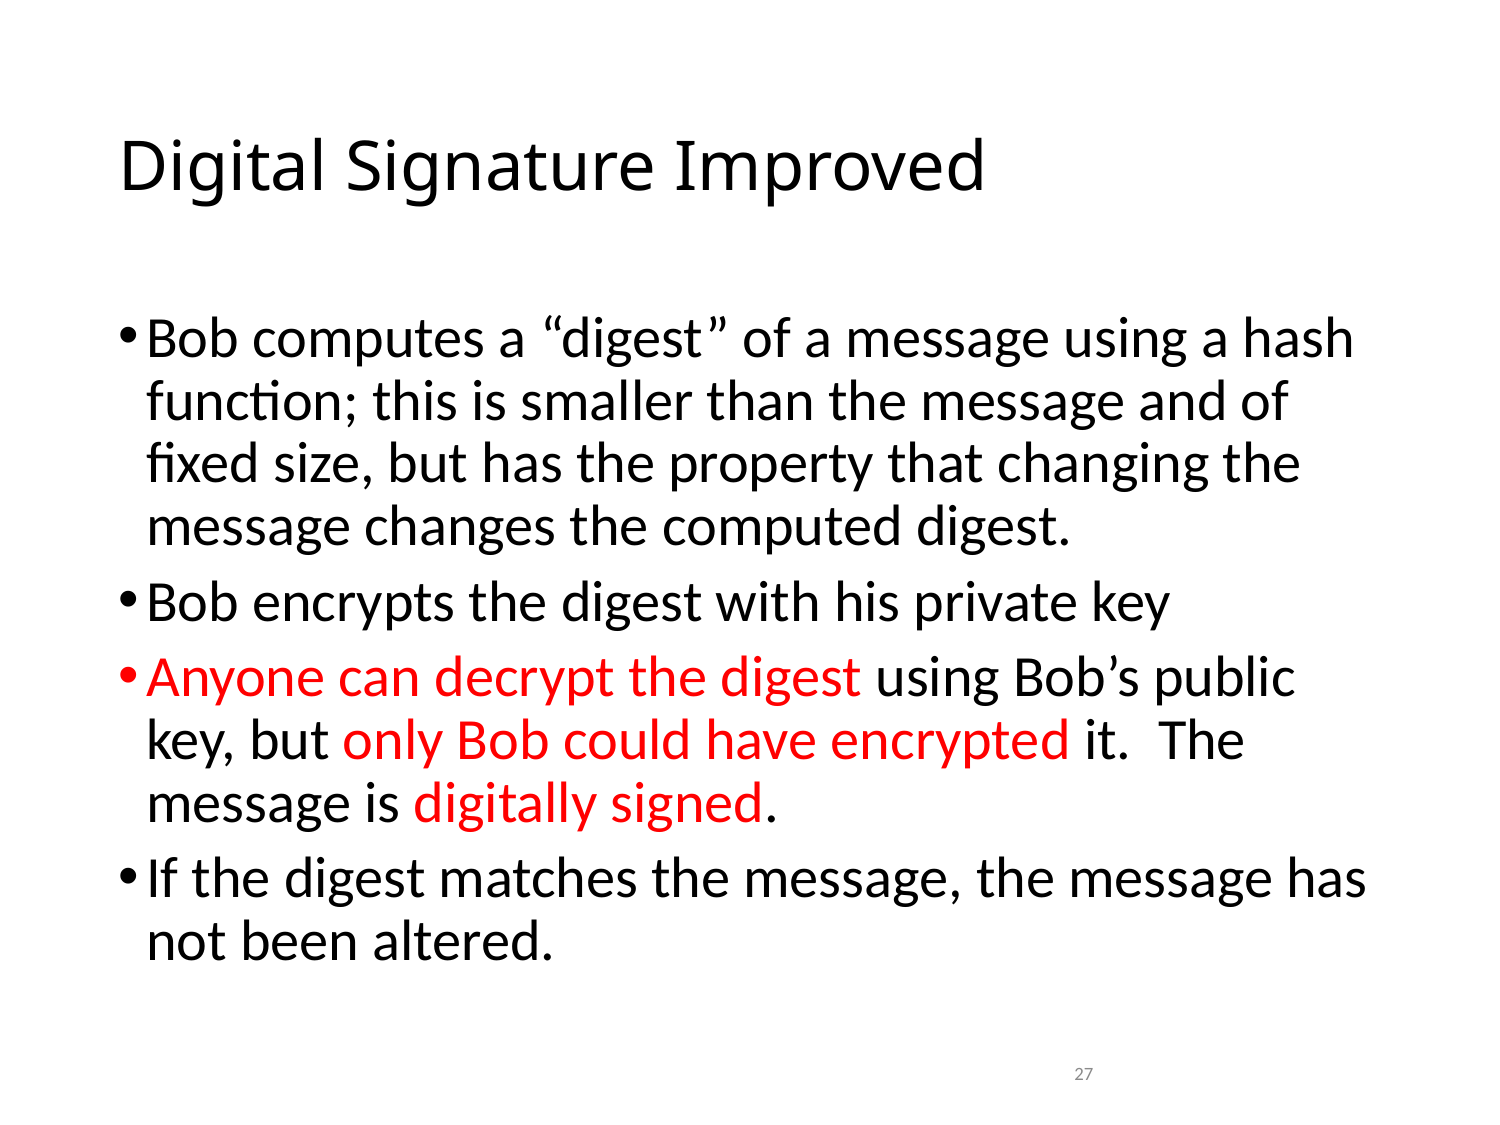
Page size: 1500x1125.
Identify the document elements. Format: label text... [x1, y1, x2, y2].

title Digital Signature Improved [103, 59, 1397, 278]
list Bob computes a “digest” of a message using a hash function; this is smaller than the message and of fixed size, but has the property that changing the message changes the computed digest. Bob encrypts the digest with his private key Anyone can decrypt the digest using Bob’s public key, but only Bob could have encrypted it. The message is digitally signed. If the digest matches the message, the message has not been altered. [103, 299, 1397, 1014]
slide_number 27 [1059, 1042, 1397, 1103]
